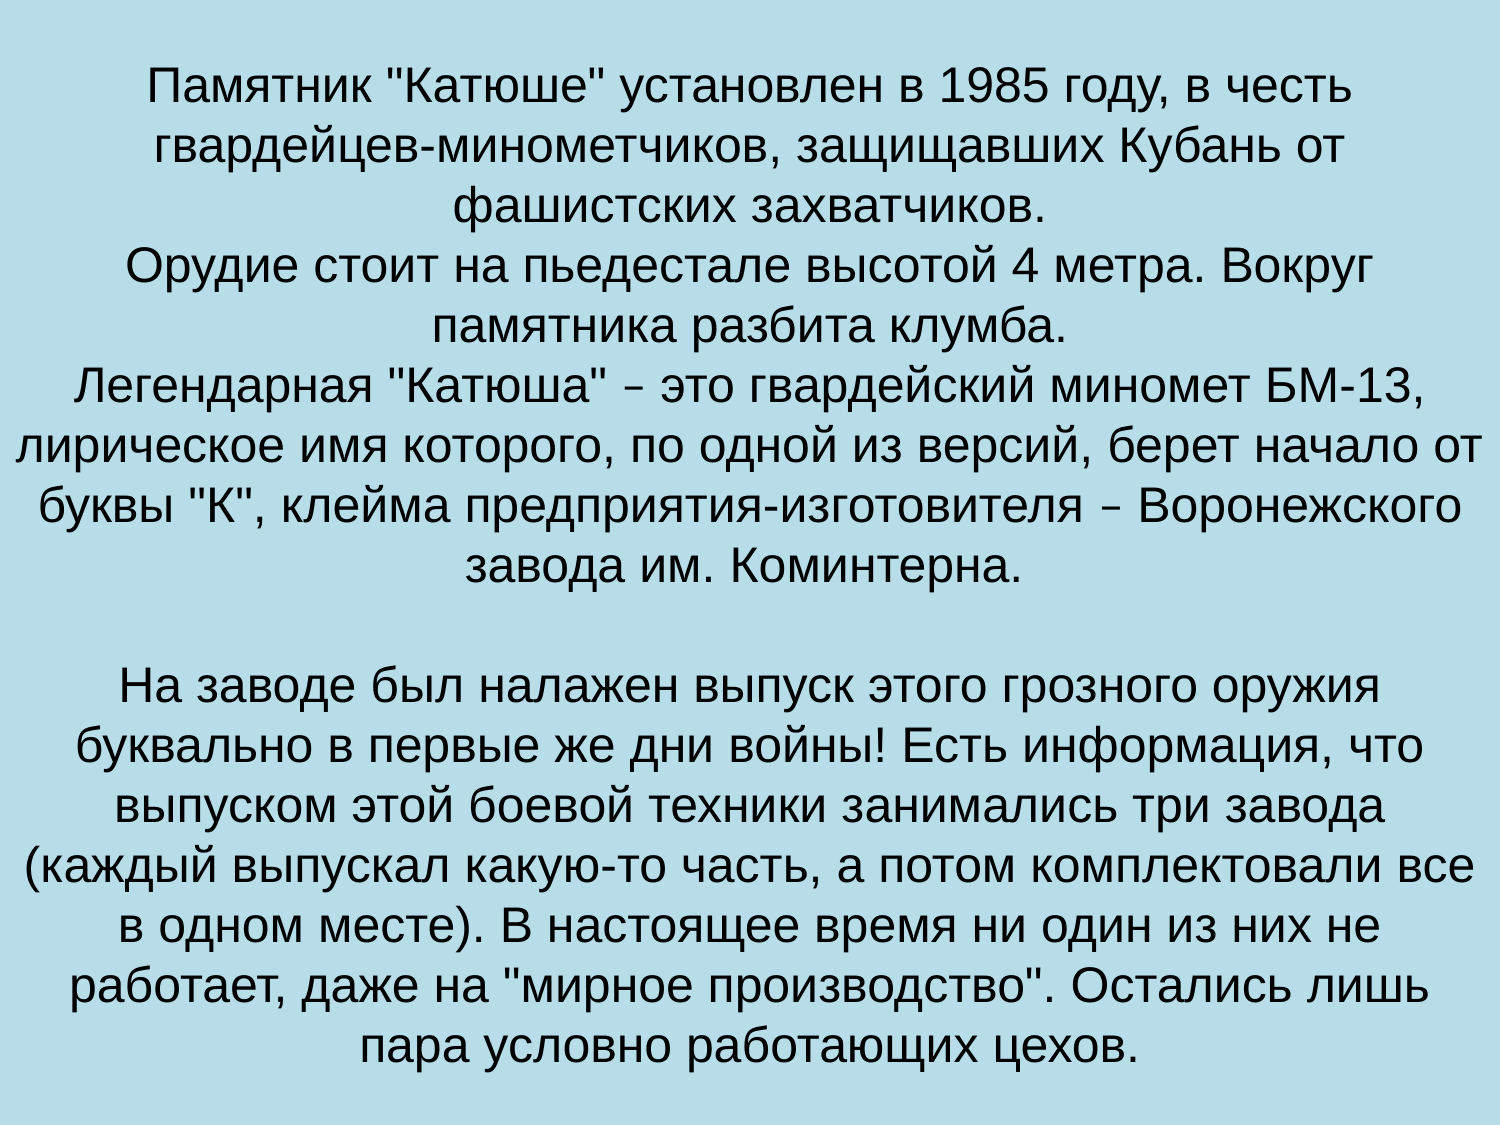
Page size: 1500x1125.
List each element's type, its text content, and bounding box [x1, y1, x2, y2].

text_box Памятник "Катюше" установлен в 1985 году, в честь гвардейцев-минометчиков, защищавших Кубань от фашистских захватчиков. Орудие стоит на пьедестале высотой 4 метра. Вокруг памятника разбита клумба. Легендарная "Катюша" – это гвардейский миномет БМ-13, лирическое имя которого, по одной из версий, берет начало от буквы "К", клейма предприятия-изготовителя – Воронежского завода им. Коминтерна. На заводе был налажен выпуск этого грозного оружия буквально в первые же дни войны! Есть информация, что выпуском этой боевой техники занимались три завода (каждый выпускал какую-то часть, а потом комплектовали все в одном месте). В настоящее время ни один из них не работает, даже на "мирное производство". Остались лишь пара условно работающих цехов. [0, 45, 1500, 1080]
